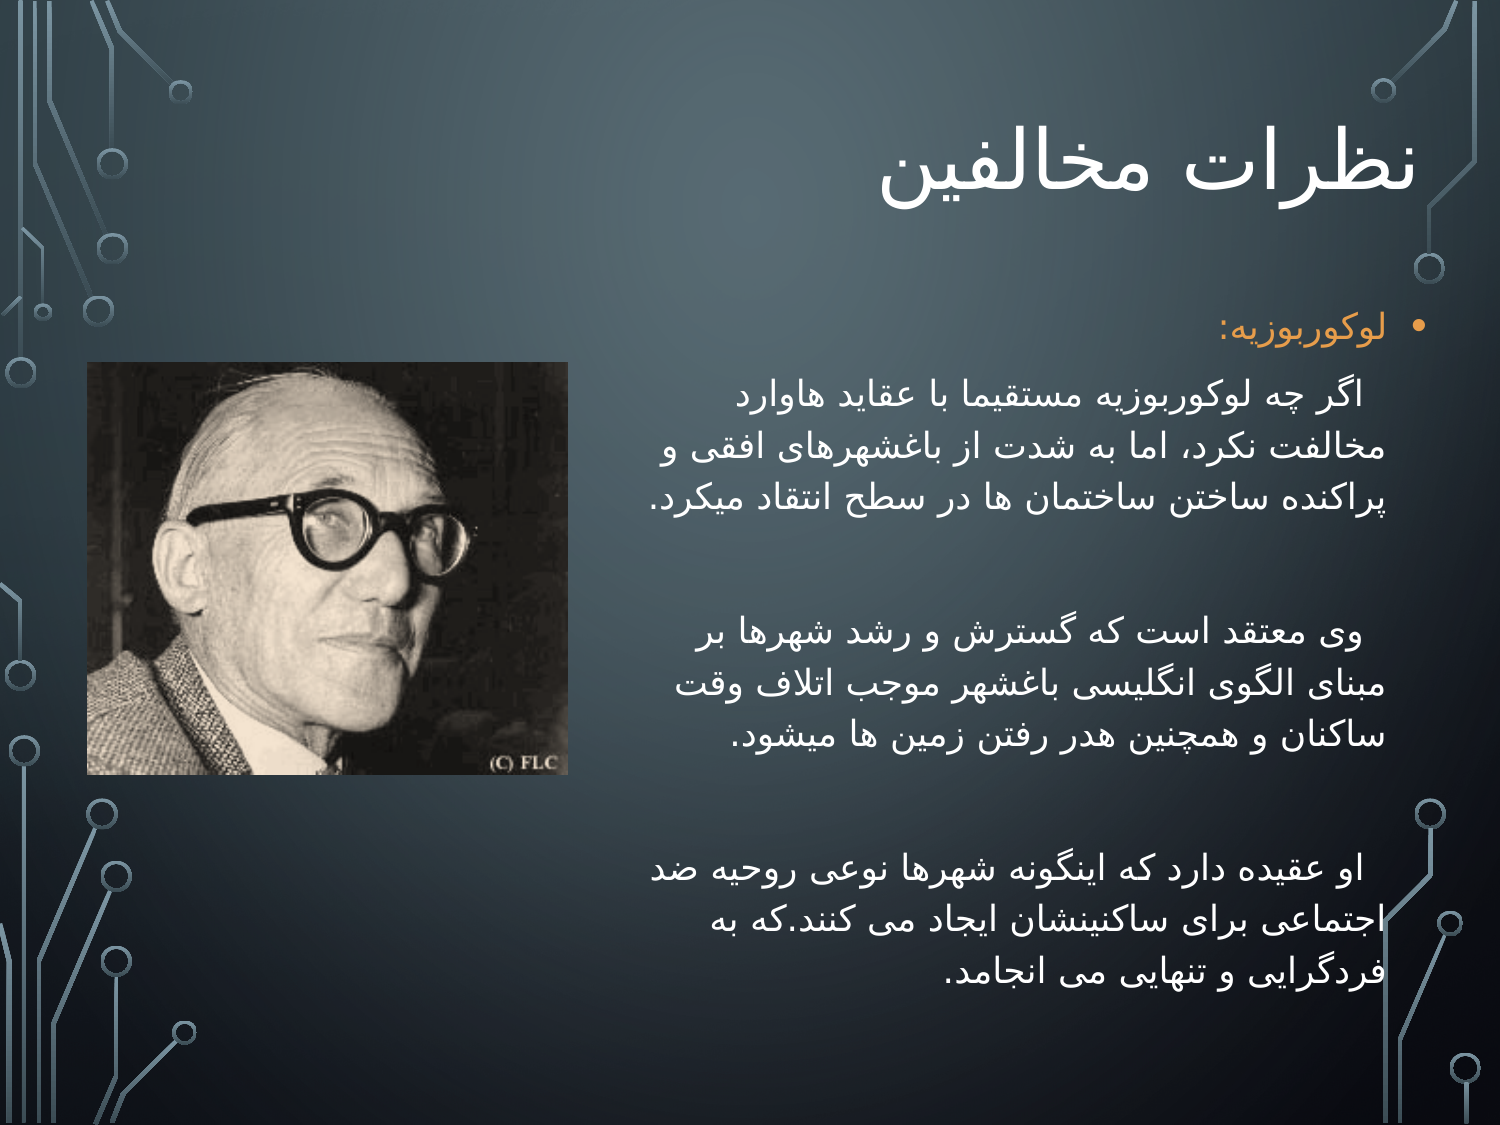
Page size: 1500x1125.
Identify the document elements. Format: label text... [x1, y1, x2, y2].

list لوکوربوزیه: اگر چه لوکوربوزیه مستقیما با عقاید هاوارد مخالفت نکرد، اما به شدت از باغشهرهای افقی و پراکنده ساختن ساختمان ها در سطح انتقاد میکرد. وی معتقد است که گسترش و رشد شهرها بر مبنای الگوی انگلیسی باغشهر موجب اتلاف وقت ساکنان و همچنین هدر رفتن زمین ها میشود. او عقیده دارد که اینگونه شهرها نوعی روحیه ضد اجتماعی برای ساکنینشان ایجاد می کنند.که به فردگرایی و تنهایی می انجامد. [624, 287, 1438, 1000]
picture [87, 362, 568, 776]
title نظرات مخالفین [825, 75, 1463, 250]
